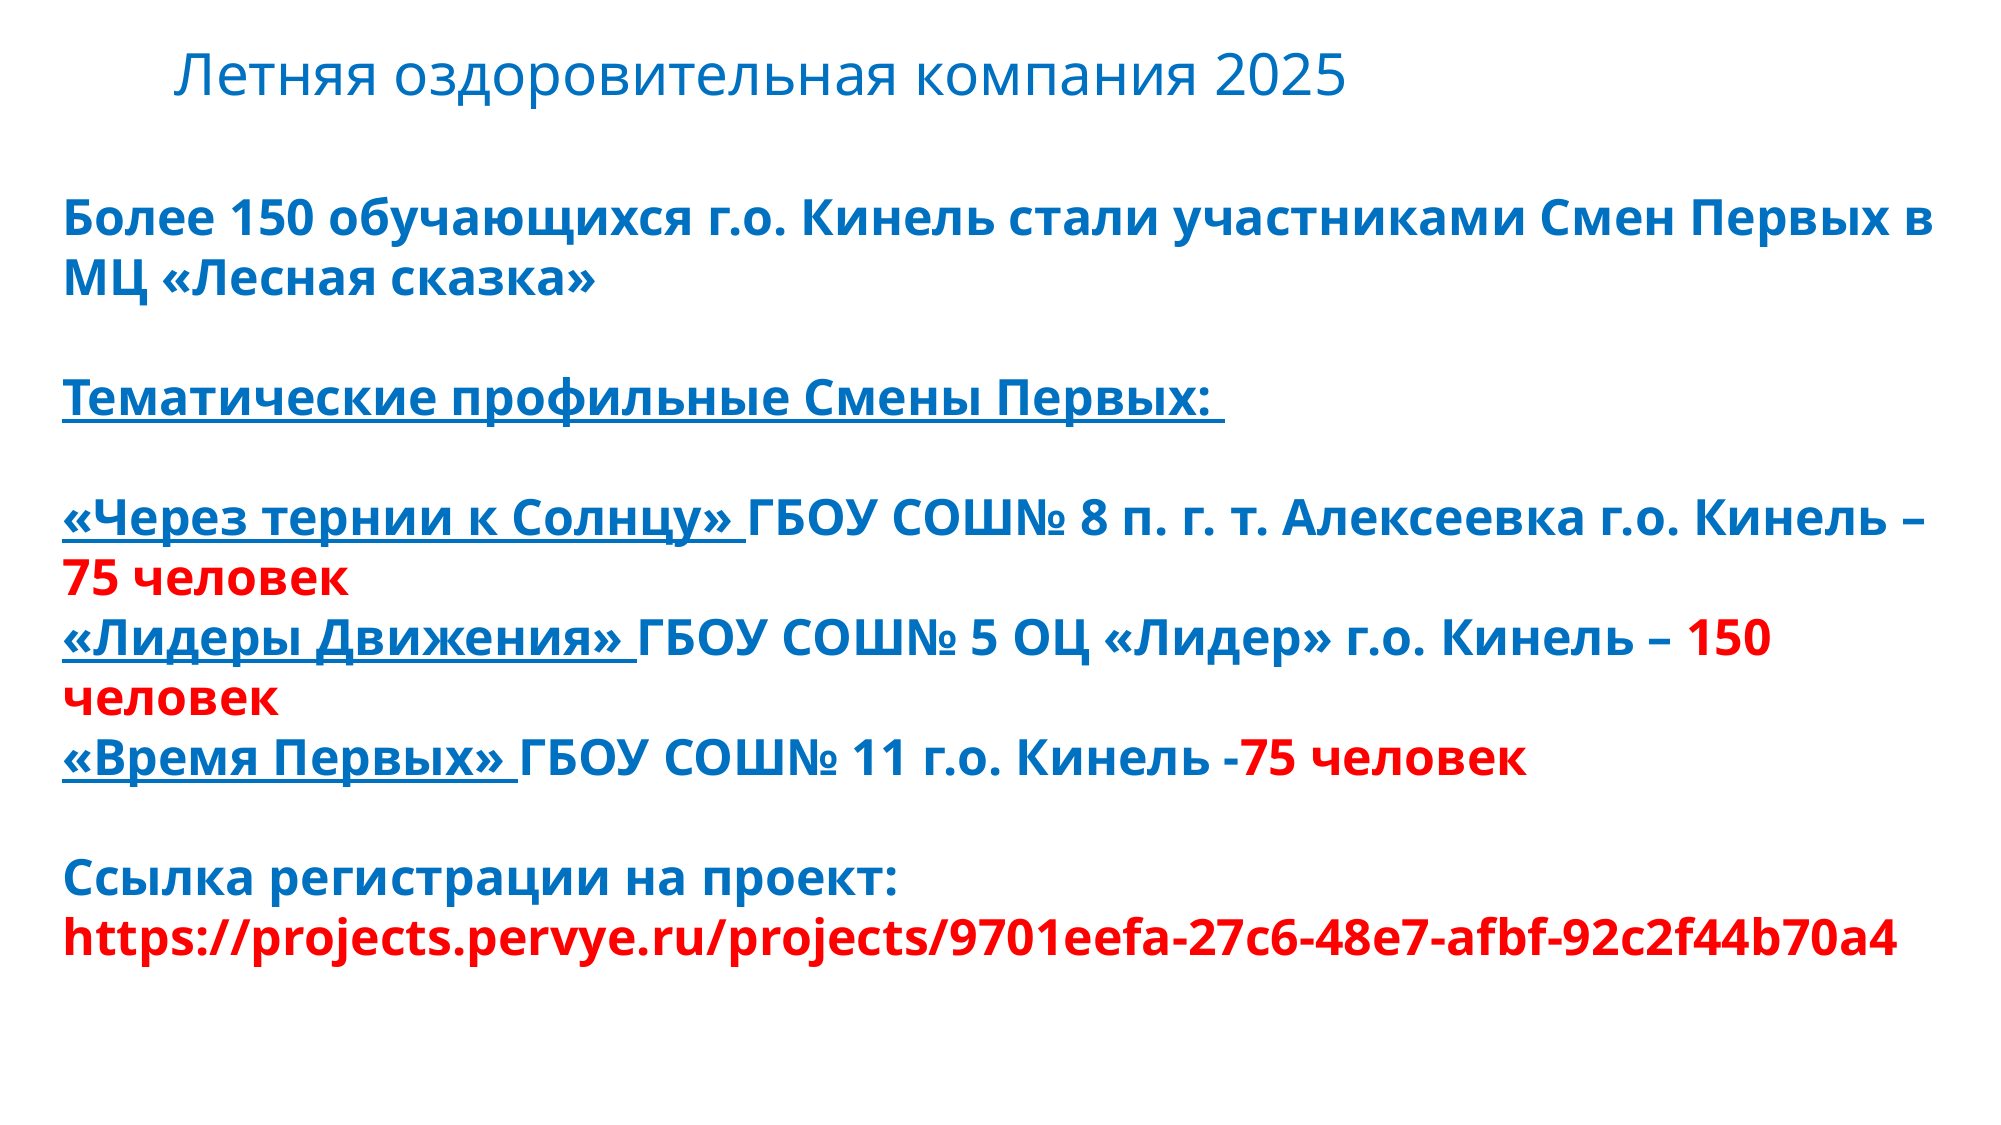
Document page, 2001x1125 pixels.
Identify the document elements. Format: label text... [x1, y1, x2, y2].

text_box Более 150 обучающихся г.о. Кинель стали участниками Смен Первых в МЦ «Лесная сказка» Тематические профильные Смены Первых: «Через тернии к Солнцу» ГБОУ СОШ№ 8 п. г. т. Алексеевка г.о. Кинель – 75 человек «Лидеры Движения» ГБОУ СОШ№ 5 ОЦ «Лидер» г.о. Кинель – 150 человек «Время Первых» ГБОУ СОШ№ 11 г.о. Кинель -75 человек Ссылка регистрации на проект: https://projects.pervye.ru/projects/9701eefa-27c6-48e7-afbf-92c2f44b70a4 [62, 185, 1963, 966]
list Летняя оздоровительная компания 2025 [174, 37, 1975, 109]
